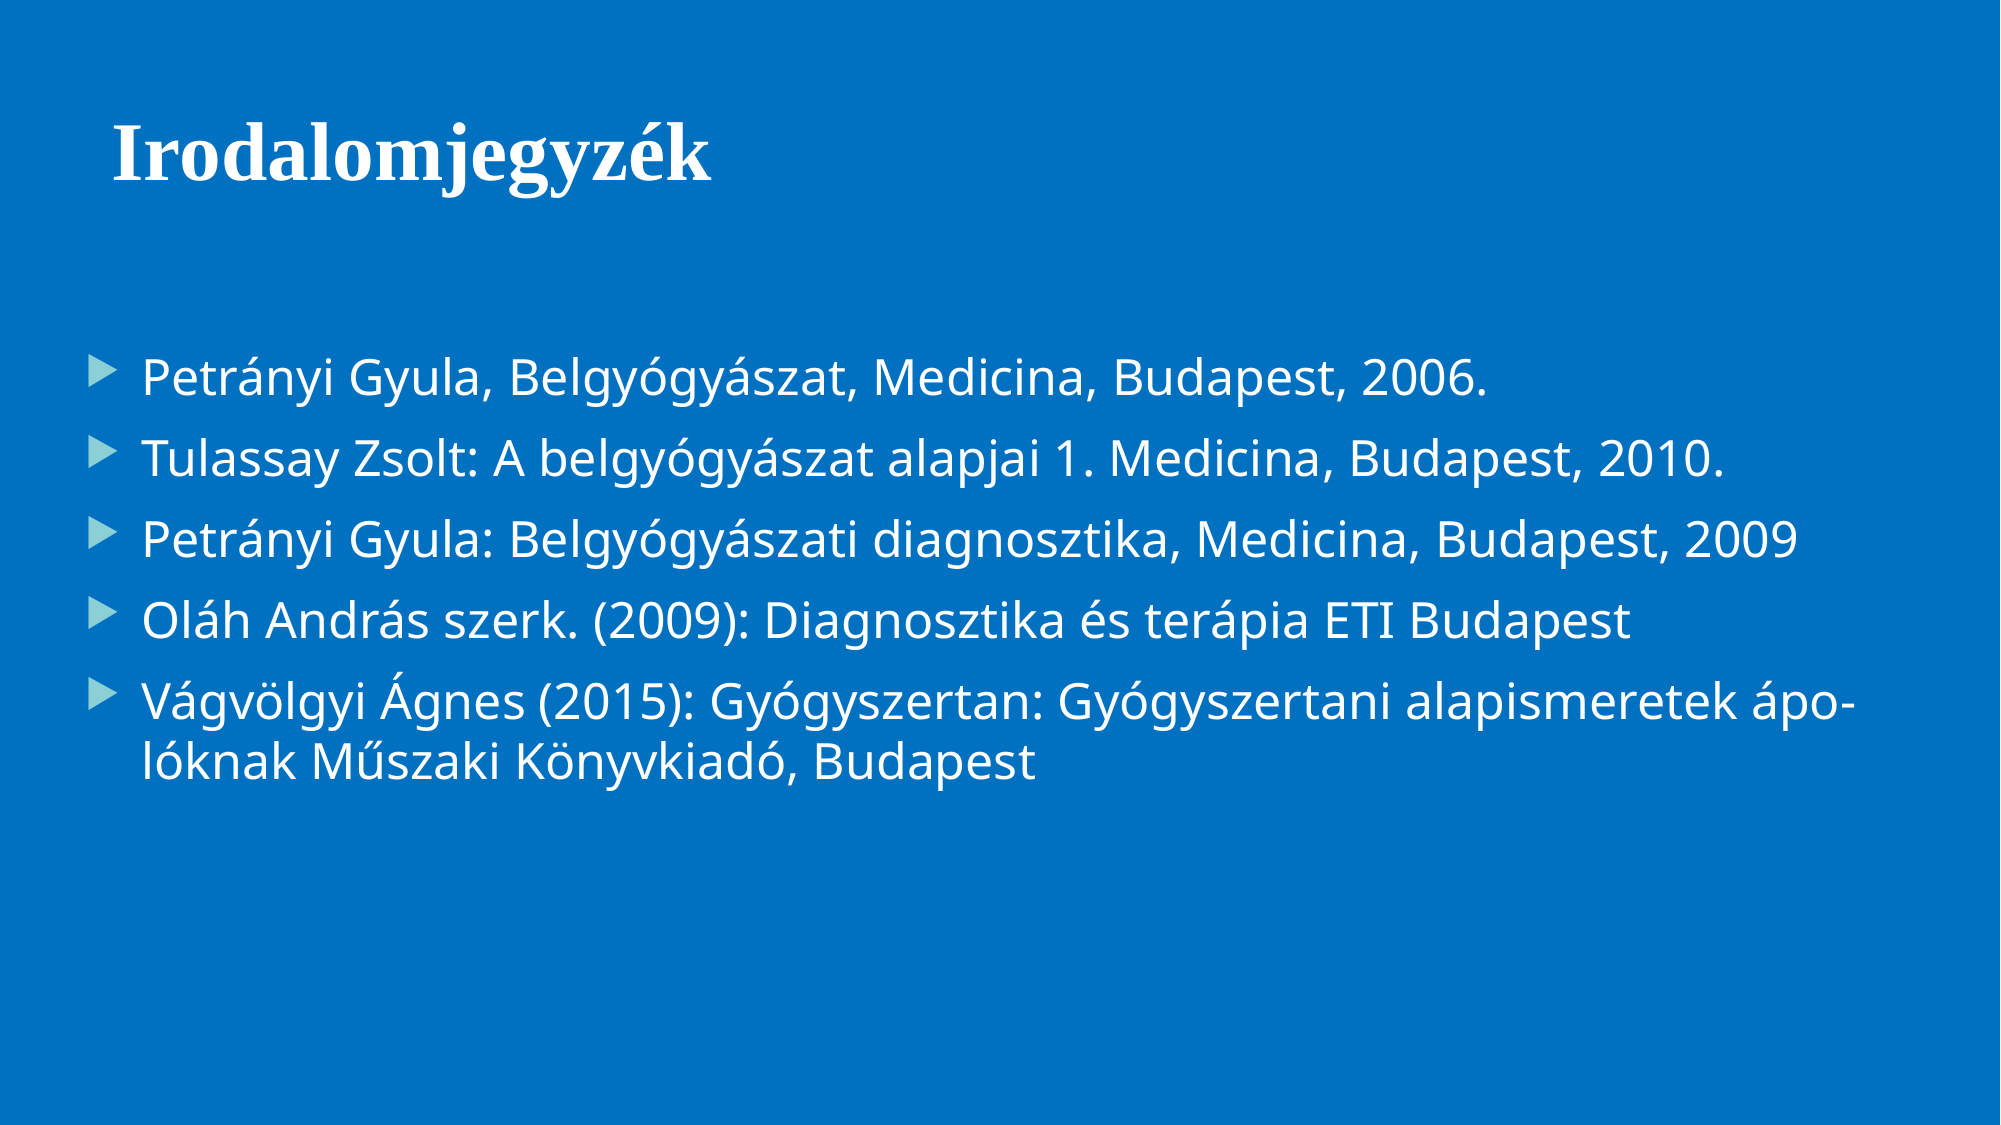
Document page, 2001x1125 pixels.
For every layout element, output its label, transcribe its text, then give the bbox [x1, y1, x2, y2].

list Petrányi Gyula, Belgyógyászat, Medicina, Budapest, 2006. Tulassay Zsolt: A belgyógyászat alapjai 1. Medicina, Budapest, 2010. Petrányi Gyula: Belgyógyászati diagnosztika, Medicina, Budapest, 2009 Oláh András szerk. (2009): Diagnosztika és terápia ETI Budapest Vágvölgyi Ágnes (2015): Gyógyszertan: Gyógyszertani alapismeretek ápo-lóknak Műszaki Könyvkiadó, Budapest [70, 338, 1983, 1027]
title Irodalomjegyzék [96, 89, 1447, 286]
